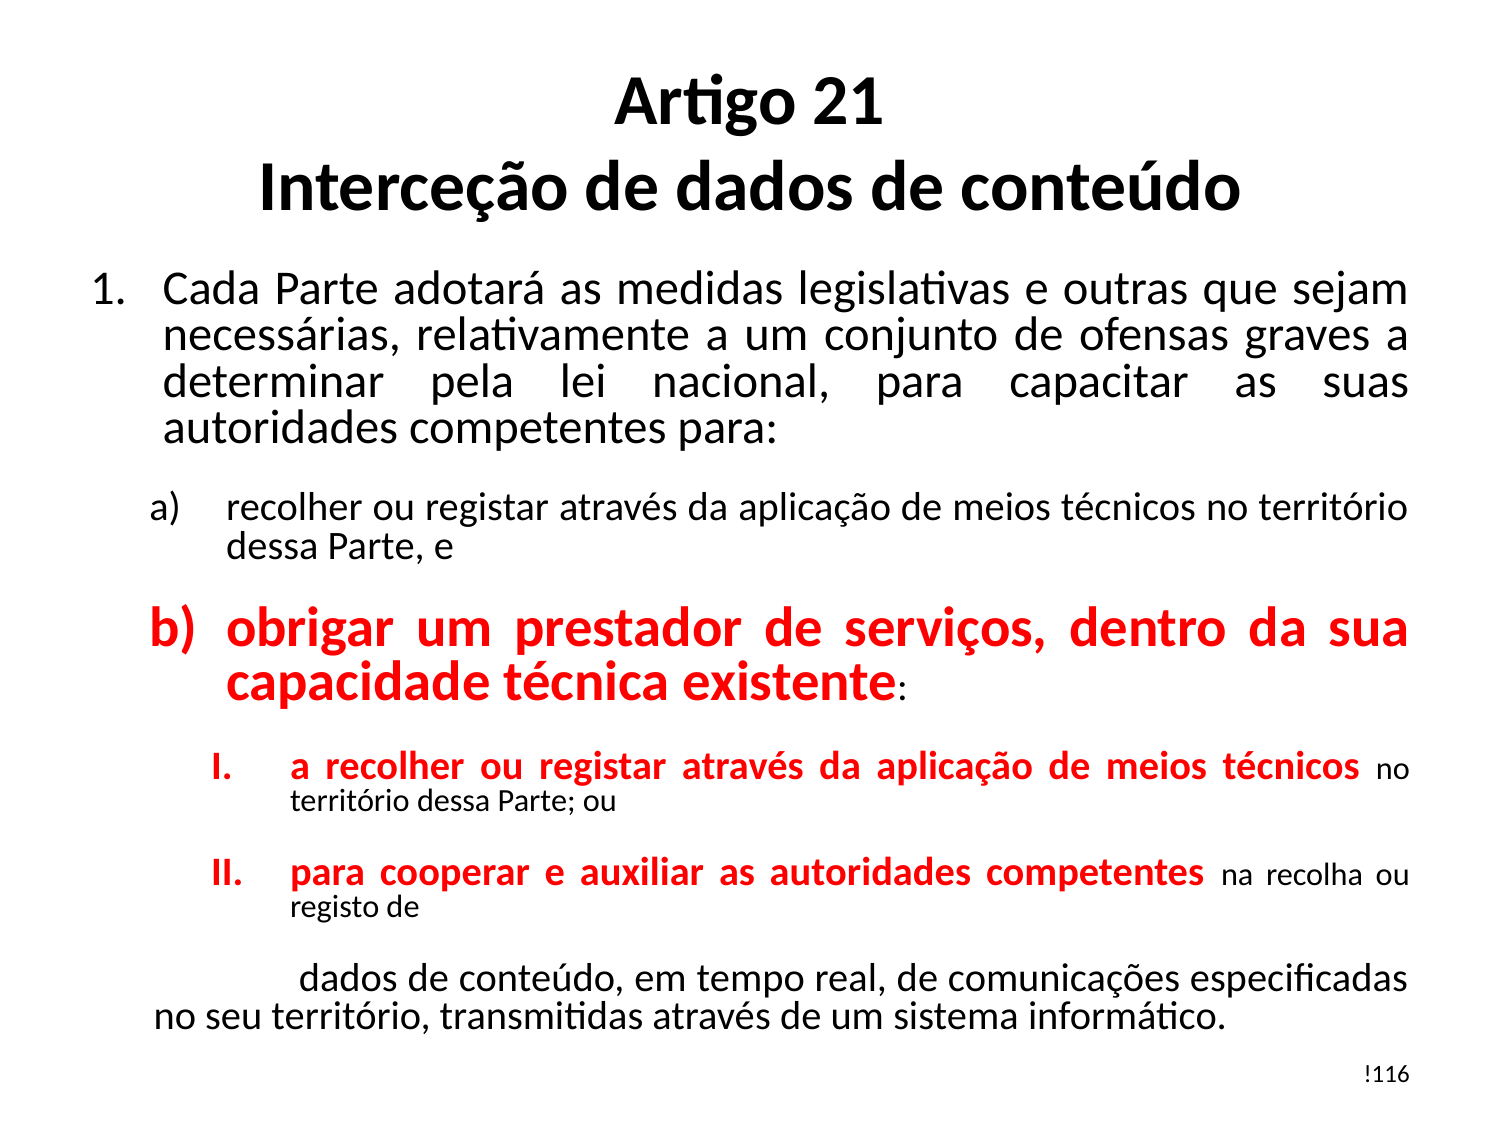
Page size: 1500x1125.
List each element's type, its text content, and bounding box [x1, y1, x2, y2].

slide_number !116 [1074, 1077, 1425, 1103]
text_box Cada Parte adotará as medidas legislativas e outras que sejam necessárias, relativamente a um conjunto de ofensas graves a determinar pela lei nacional, para capacitar as suas autoridades competentes para: recolher ou registar através da aplicação de meios técnicos no território dessa Parte, e obrigar um prestador de serviços, dentro da sua capacidade técnica existente: a recolher ou registar através da aplicação de meios técnicos no território dessa Parte; ou para cooperar e auxiliar as autoridades competentes na recolha ou registo de dados de conteúdo, em tempo real, de comunicações especificadas no seu território, transmitidas através de um sistema informático. [74, 259, 1425, 1077]
title Artigo 21 Interceção de dados de conteúdo [74, 44, 1426, 233]
